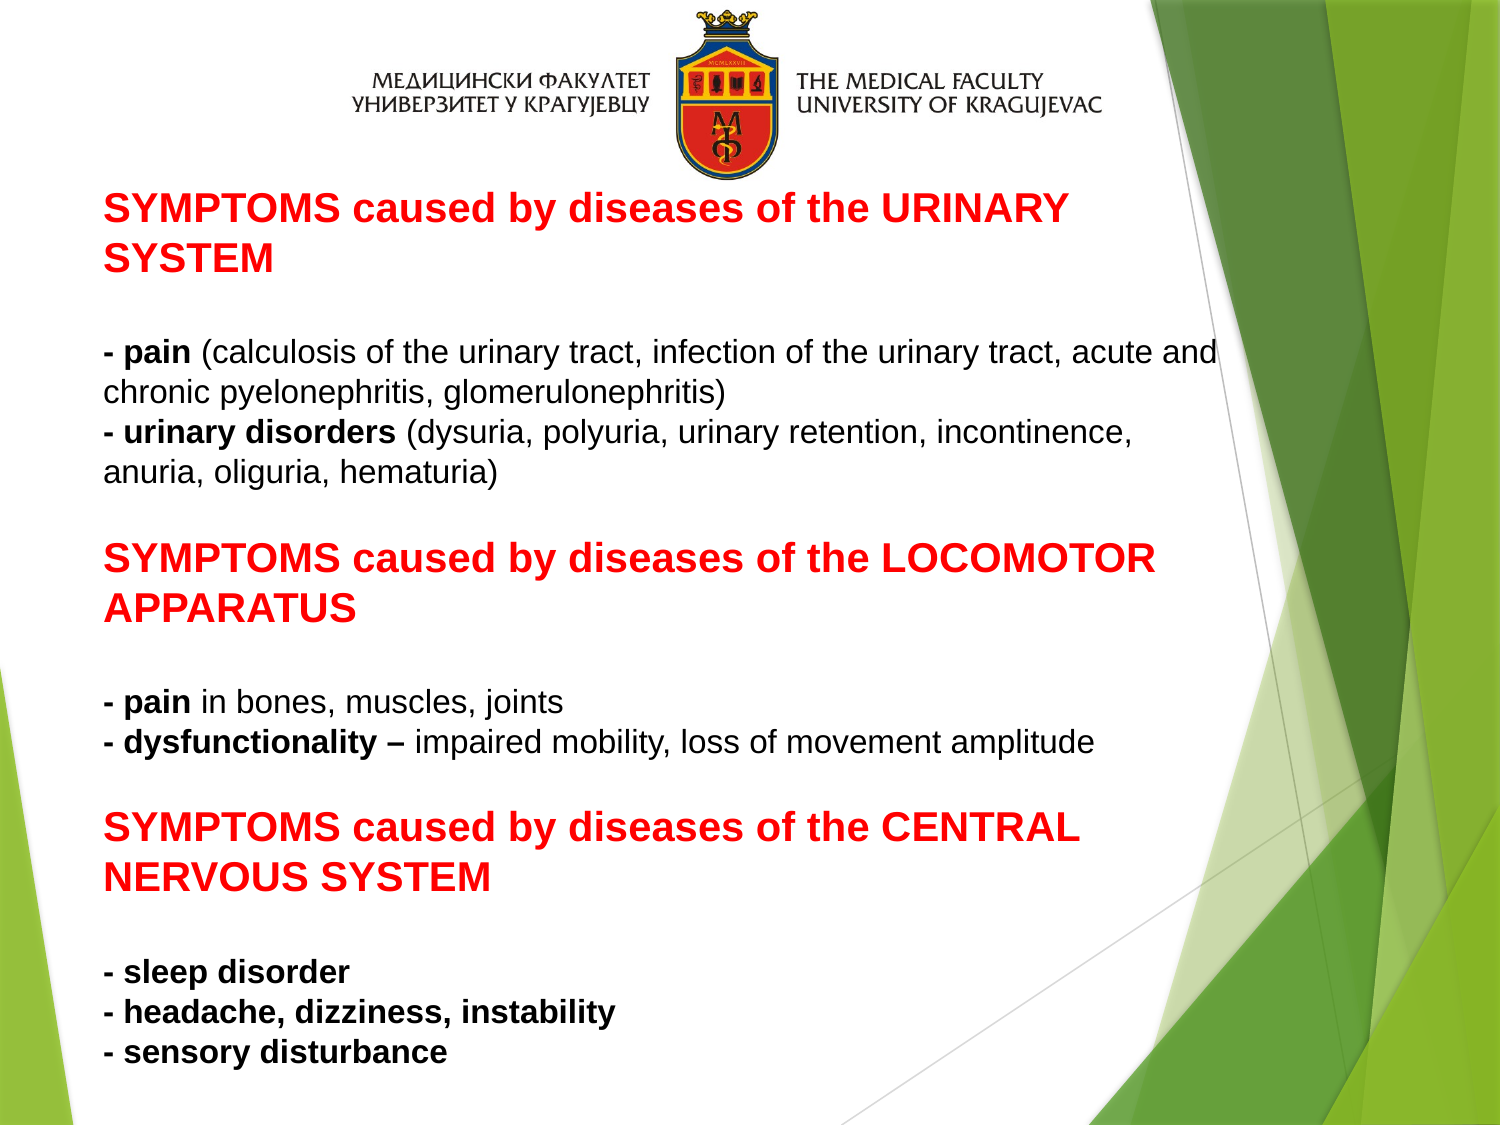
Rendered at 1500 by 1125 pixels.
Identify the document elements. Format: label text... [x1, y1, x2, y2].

picture [328, 0, 1125, 173]
text_box SYMPTOMS caused by diseases of the URINARY SYSTEM - pain (calculosis of the urinary tract, infection of the urinary tract, acute and chronic pyelonephritis, glomerulonephritis) - urinary disorders (dysuria, polyuria, urinary retention, incontinence, anuria, oliguria, hematuria) SYMPTOMS caused by diseases of the LOCOMOTOR APPARATUS - pain in bones, muscles, joints - dysfunctionality – impaired mobility, loss of movement amplitude SYMPTOMS caused by diseases of the CENTRAL NERVOUS SYSTEM - sleep disorder - headache, dizziness, instability - sensory disturbance [88, 173, 1235, 1078]
